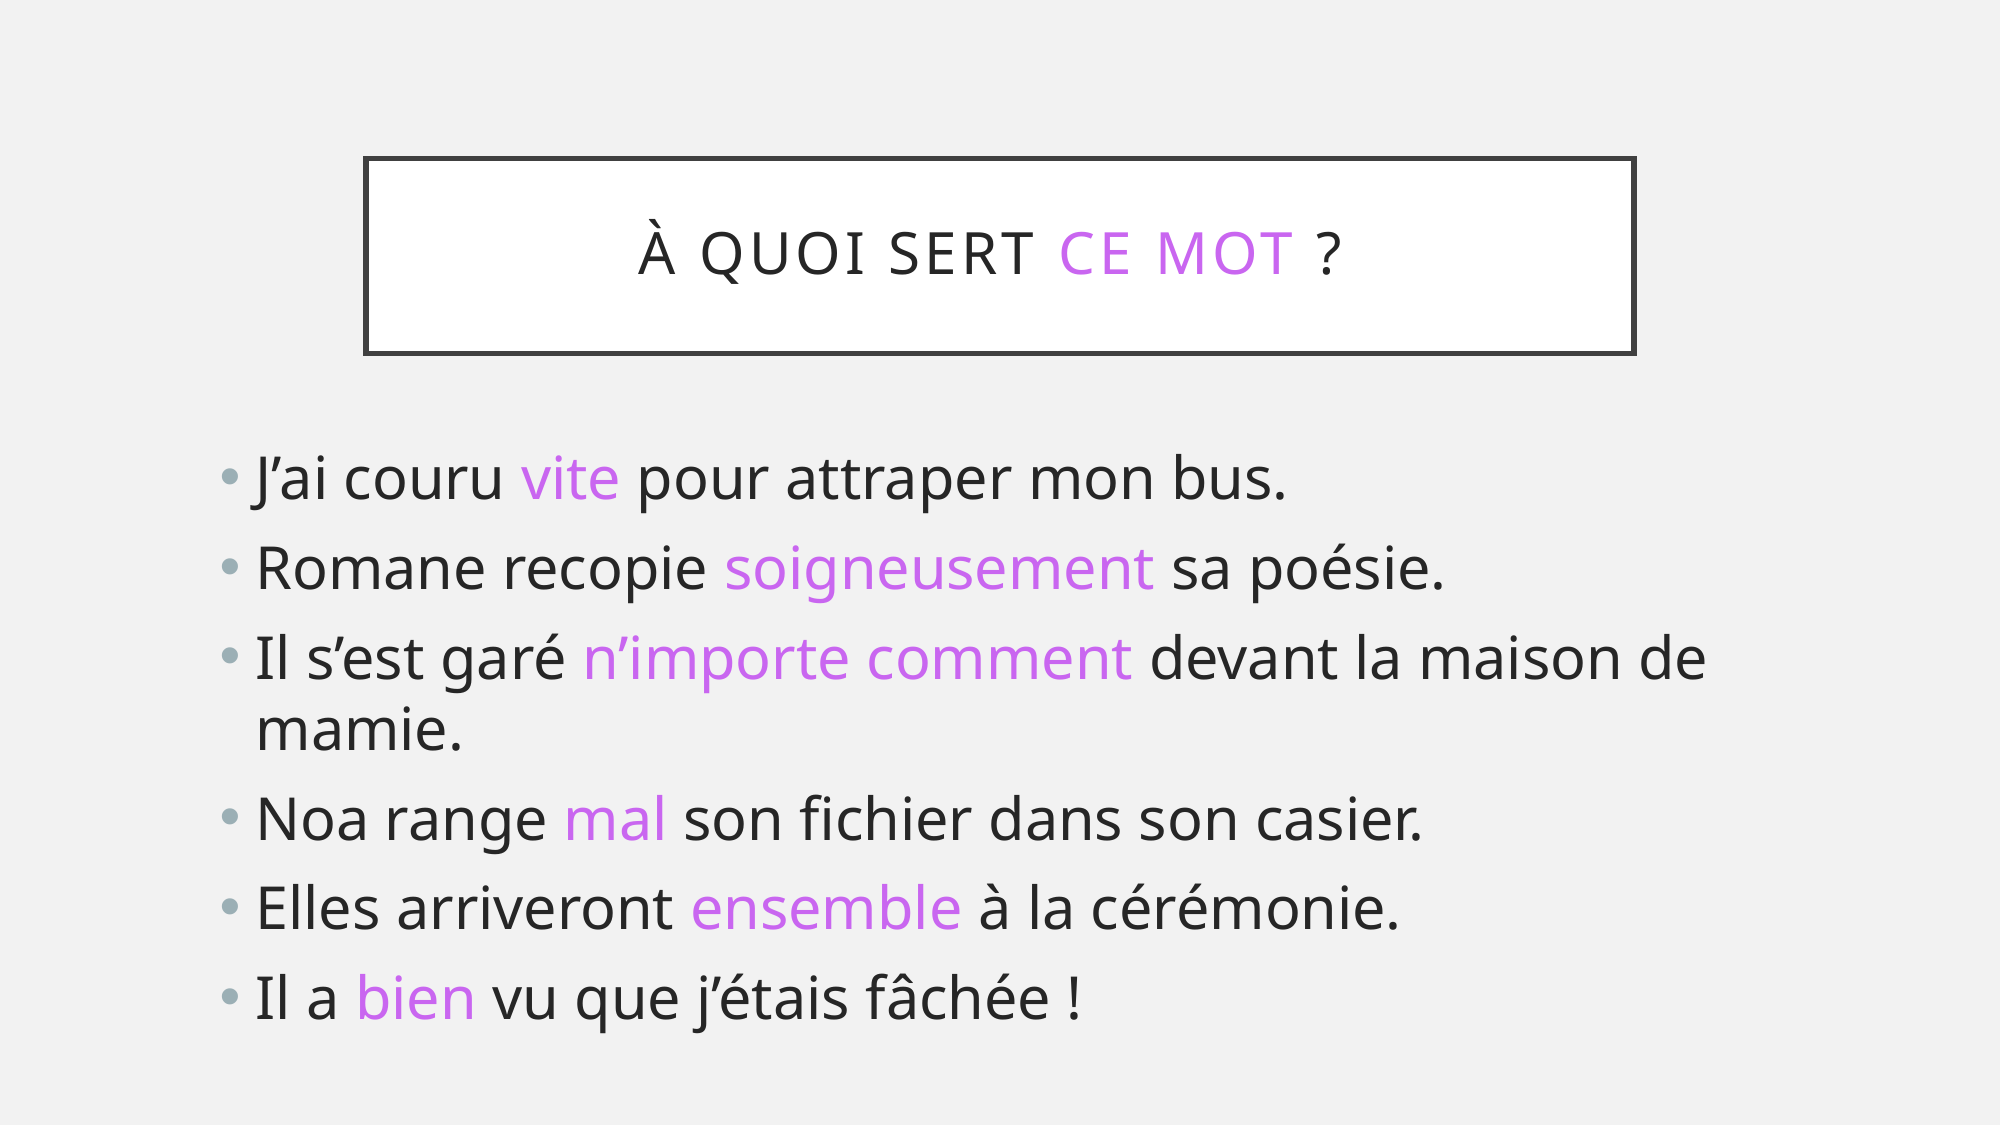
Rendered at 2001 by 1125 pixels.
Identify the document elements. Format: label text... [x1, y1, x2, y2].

title À quoi sert ce mot ? [363, 156, 1637, 356]
list J’ai couru vite pour attraper mon bus. Romane recopie soigneusement sa poésie. Il s’est garé n’importe comment devant la maison de mamie. Noa range mal son fichier dans son casier. Elles arriveront ensemble à la cérémonie. Il a bien vu que j’étais fâchée ! [204, 432, 1844, 1041]
